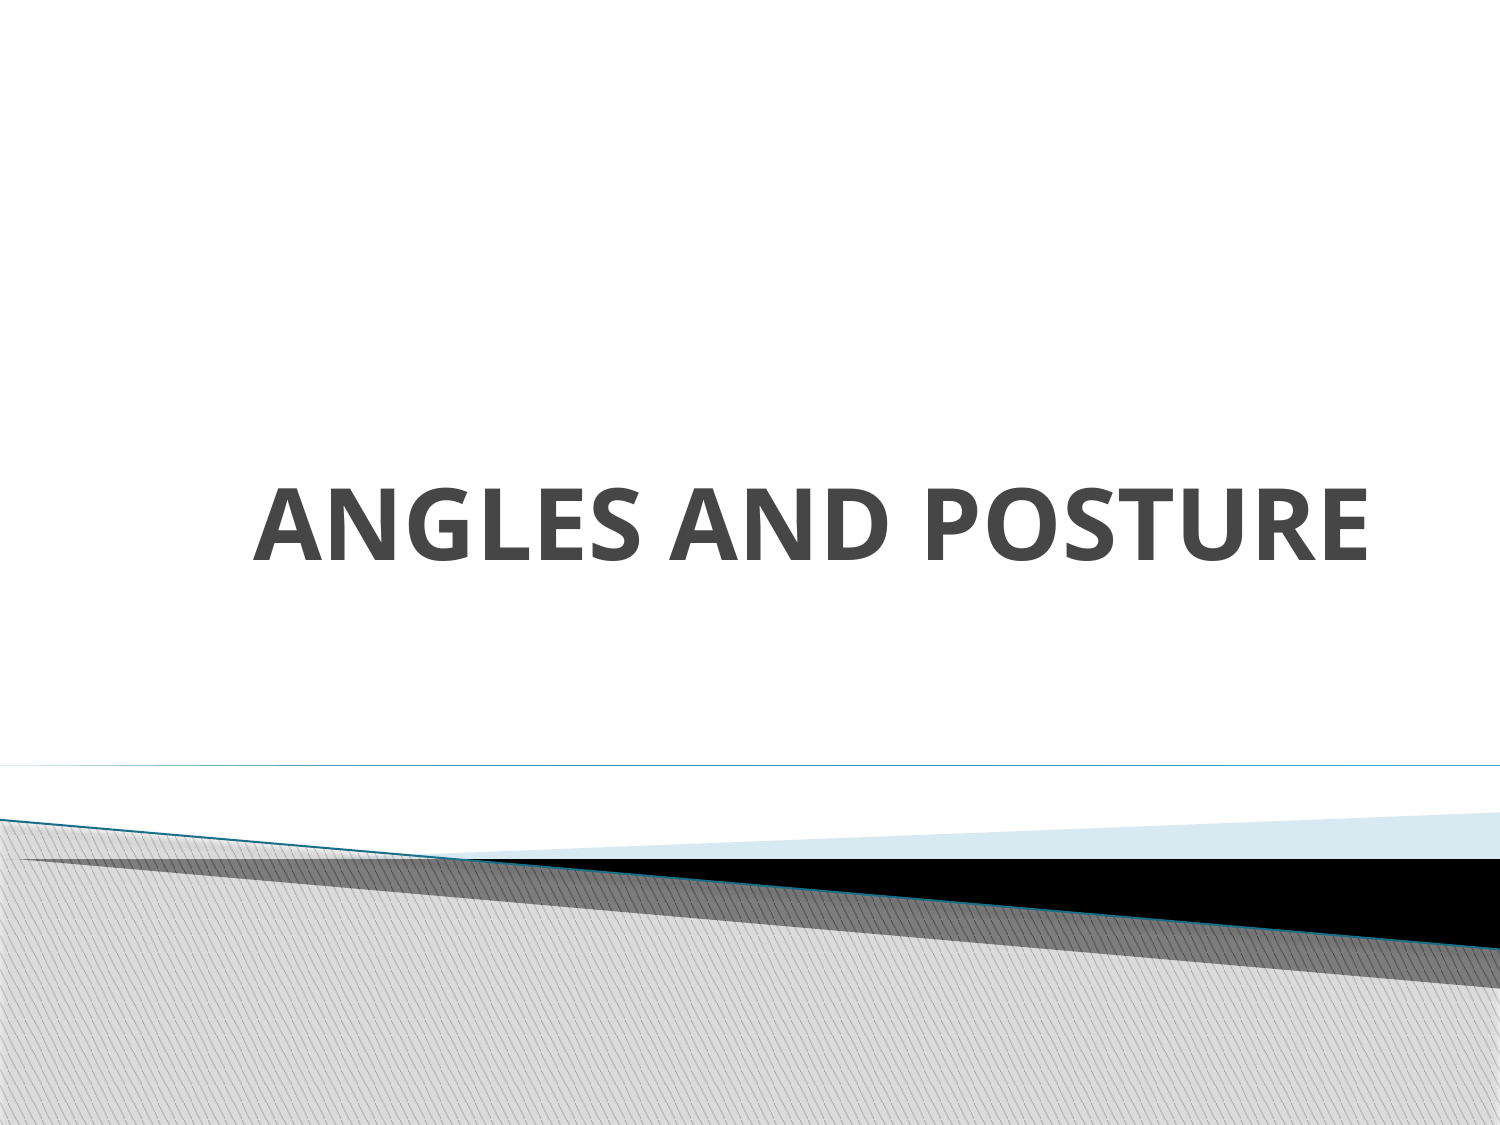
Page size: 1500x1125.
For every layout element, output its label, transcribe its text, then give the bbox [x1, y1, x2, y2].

title ANGLES AND POSTURE [112, 287, 1388, 588]
picture [5, 859, 1500, 989]
